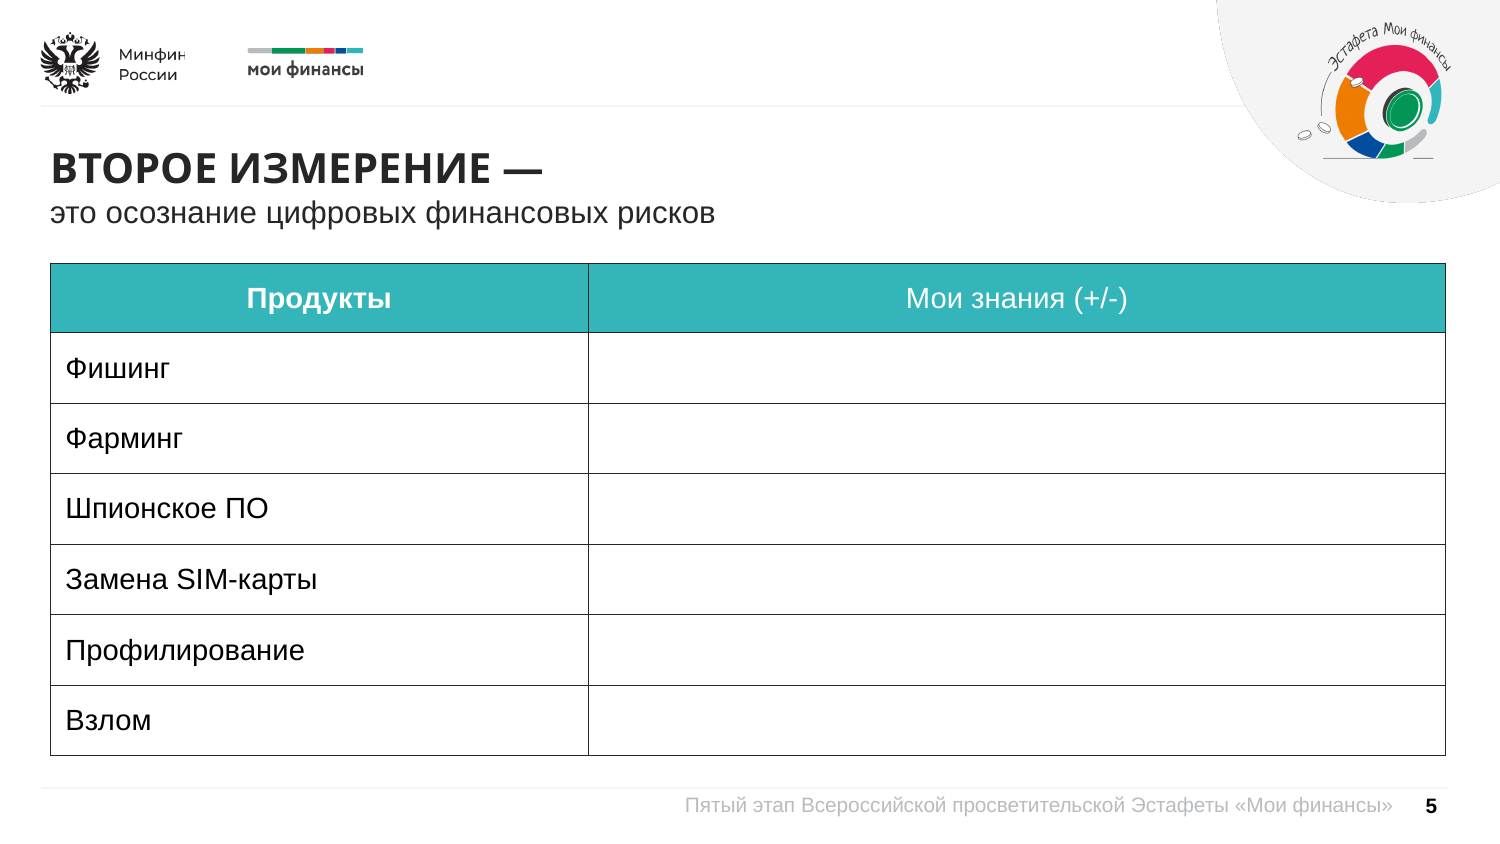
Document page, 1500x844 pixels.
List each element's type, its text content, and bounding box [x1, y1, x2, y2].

table_cell [589, 474, 1445, 544]
table_cell [589, 333, 1445, 403]
table_cell Фишинг [51, 333, 588, 403]
table_cell [589, 615, 1445, 685]
slide_number 5 [1416, 783, 1447, 827]
table_cell [589, 545, 1445, 614]
table_cell Взлом [51, 686, 588, 755]
table_cell Фарминг [51, 404, 588, 473]
table_header Продукты [51, 264, 588, 332]
table_cell [589, 404, 1445, 473]
table_cell Замена SIM-карты [51, 545, 588, 614]
picture [1216, 0, 1500, 203]
table_cell Профилирование [51, 615, 588, 685]
table_header Мои знания (+/-) [589, 264, 1445, 332]
text_box ВТОРОЕ ИЗМЕРЕНИЕ — это осознание цифровых финансовых рисков [50, 142, 885, 226]
table_cell [589, 686, 1445, 755]
table_cell Шпионское ПО [51, 474, 588, 544]
